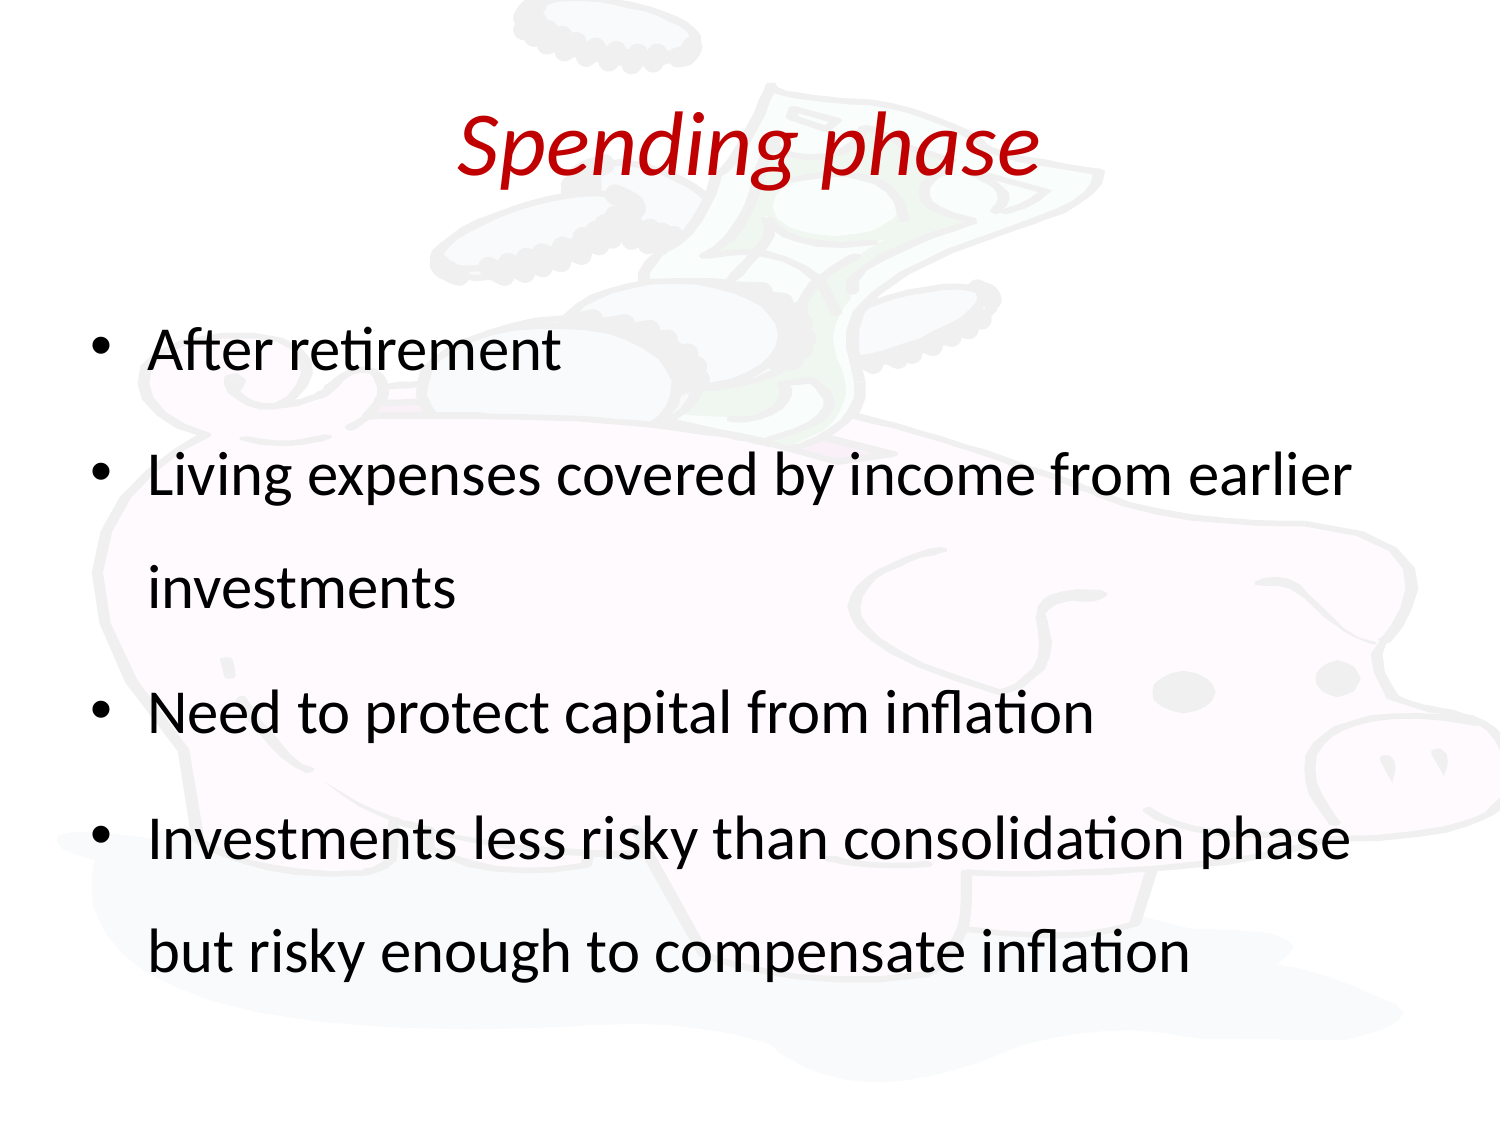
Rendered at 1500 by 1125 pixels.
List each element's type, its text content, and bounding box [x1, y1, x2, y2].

title Spending phase [75, 45, 1425, 233]
list After retirement Living expenses covered by income from earlier investments Need to protect capital from inflation Investments less risky than consolidation phase but risky enough to compensate inflation [75, 262, 1425, 1005]
